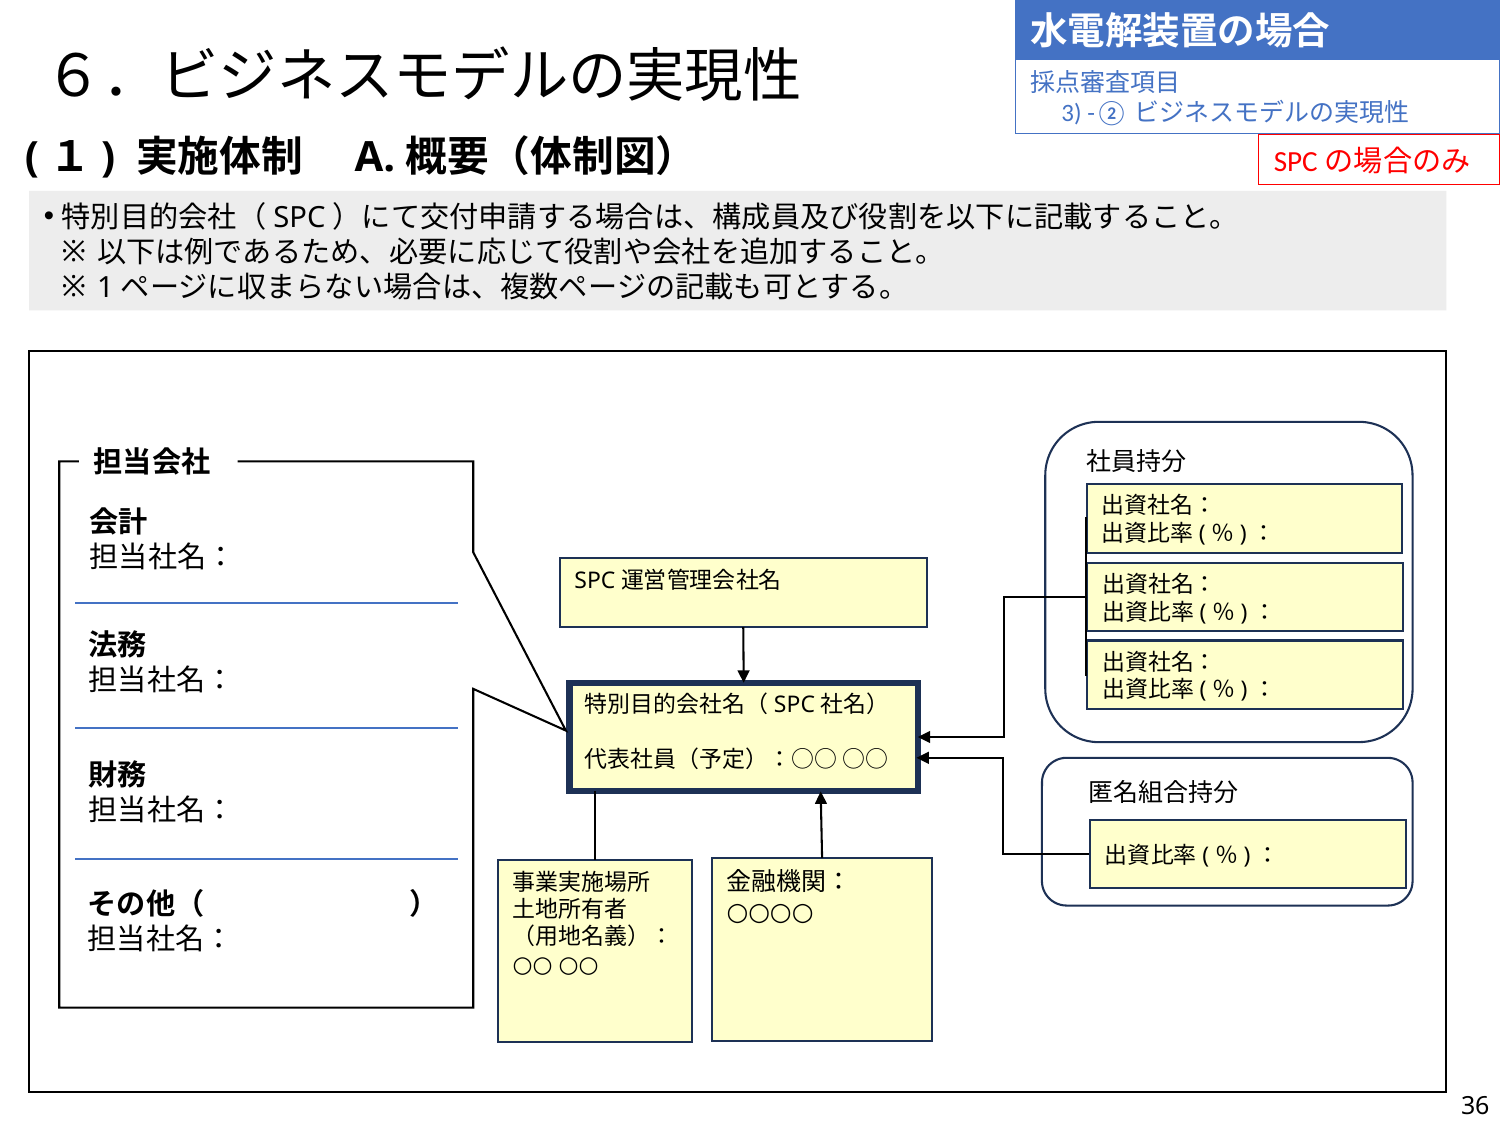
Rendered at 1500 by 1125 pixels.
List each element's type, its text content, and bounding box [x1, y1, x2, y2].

text_box 担当会社 [79, 436, 238, 485]
text_box 社員持分 [1071, 437, 1241, 488]
text_box 特別目的会社（SPC）にて交付申請する場合は、構成員及び役割を以下に記載すること。 以下は例であるため、必要に応じて役割や会社を追加すること。 1ページに収まらない場合は、複数ページの記載も可とする。 [29, 190, 1447, 311]
text_box 事業実施場所 土地所有者 （用地名義）： ○○ ○○ [497, 859, 693, 1043]
title ６．ビジネスモデルの実現性 [29, 33, 1015, 122]
text_box SPC運営管理会社名 [559, 557, 928, 628]
text_box 特別目的会社名（SPC社名） 代表社員（予定）：○○ ○○ [569, 682, 919, 792]
text_box [1040, 756, 1414, 907]
text_box 金融機関： ○○○○ [711, 857, 933, 1042]
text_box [917, 596, 1087, 738]
text_box [28, 350, 1447, 1093]
text_box 出資社名： 出資比率(％)： [1088, 562, 1404, 632]
text_box [1044, 420, 1414, 744]
text_box SPCの場合のみ [1258, 134, 1500, 185]
text_box 出資比率(％)： [1089, 819, 1407, 889]
text_box 出資社名： 出資比率(％)： [1087, 639, 1404, 710]
text_box 出資社名： 出資比率(％)： [1086, 483, 1403, 554]
text_box [58, 460, 569, 1009]
text_box 採点審査項目 3) -②ビジネスモデルの実現性 [1015, 59, 1500, 134]
text_box 水電解装置の場合 [1015, 0, 1500, 59]
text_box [916, 757, 1091, 854]
text_box (１) 実施体制 A.概要（体制図） [10, 122, 713, 187]
